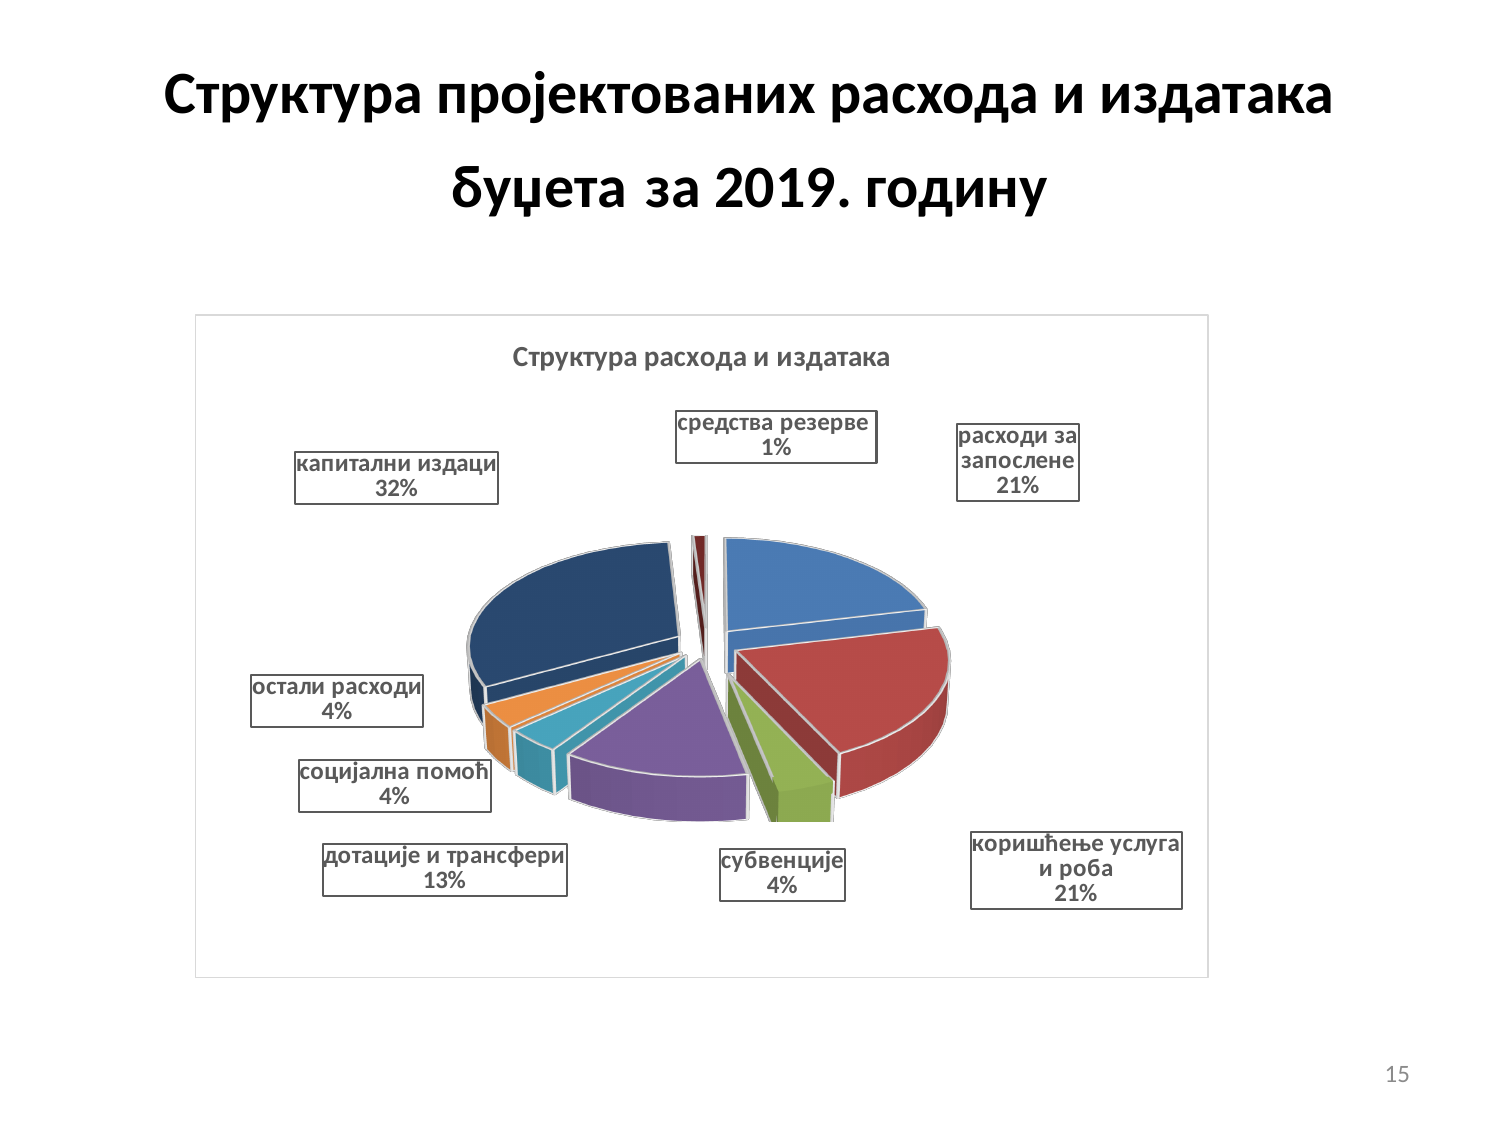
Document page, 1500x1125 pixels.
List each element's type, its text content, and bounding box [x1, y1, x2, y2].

chart [194, 314, 1210, 979]
slide_number 15 [1074, 1042, 1425, 1103]
title Структура пројектованих расхода и издатака буџета за 2019. годину [75, 45, 1425, 233]
